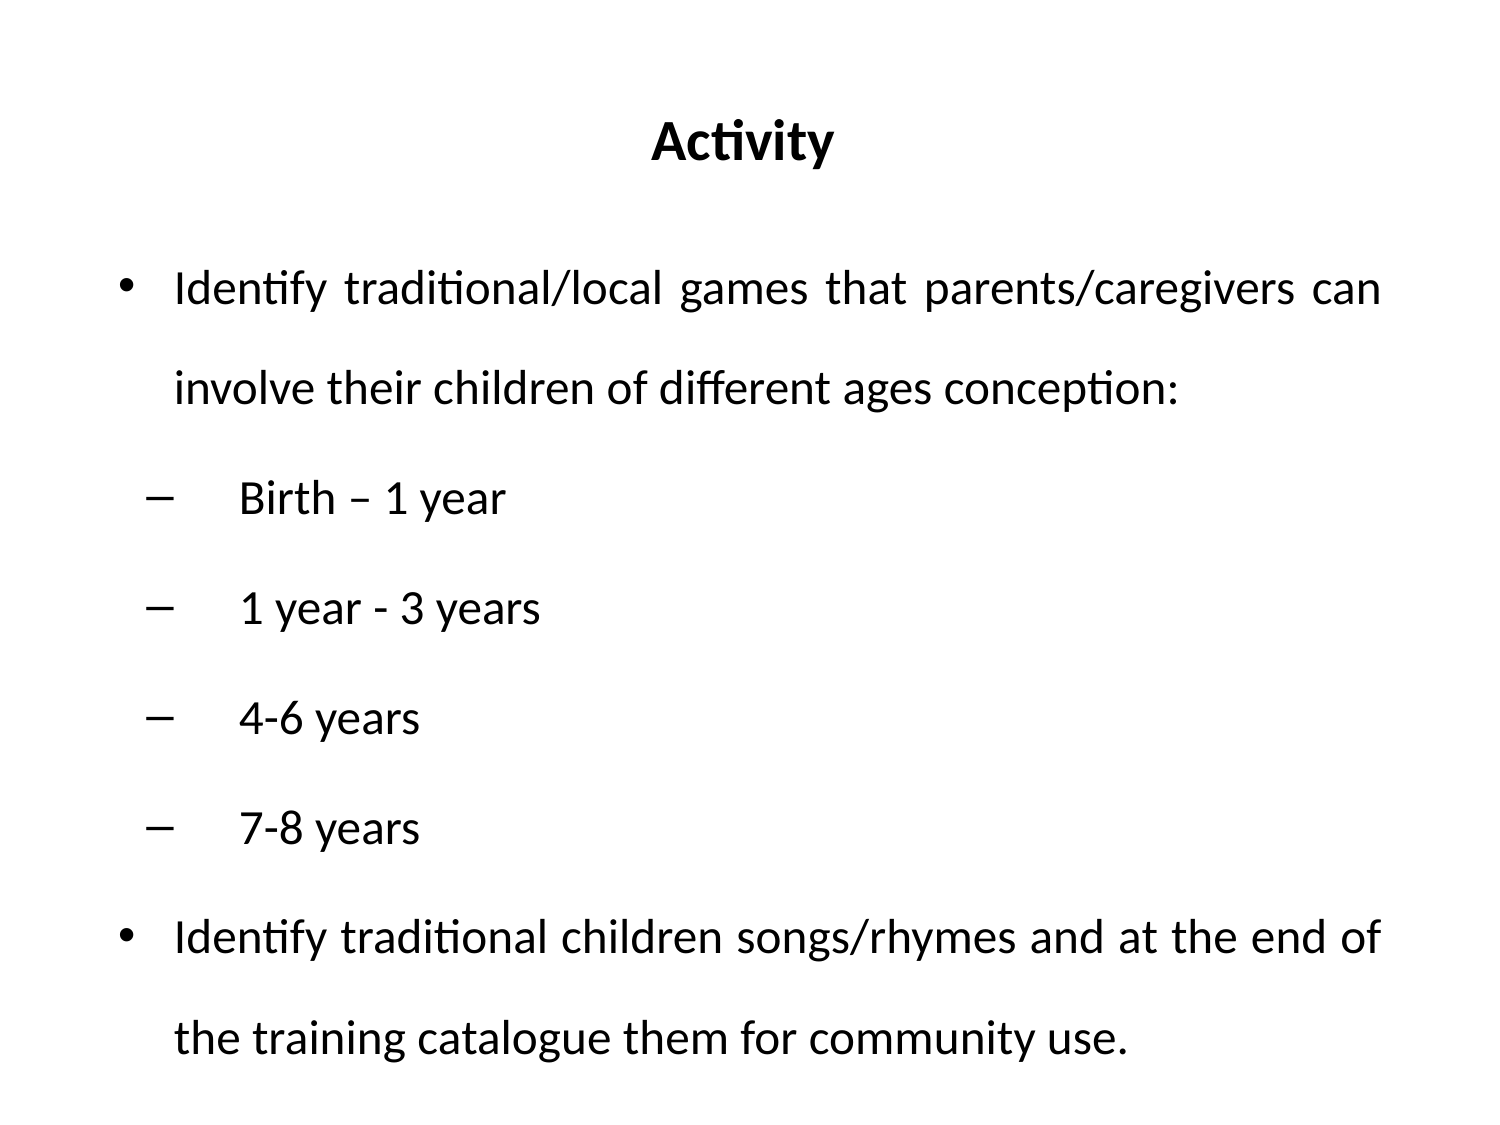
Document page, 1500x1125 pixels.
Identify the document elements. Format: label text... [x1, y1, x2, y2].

title Activity [75, 91, 1425, 184]
list Identify traditional/local games that parents/caregivers can involve their children of different ages conception: Birth – 1 year 1 year - 3 years 4-6 years 7-8 years Identify traditional children songs/rhymes and at the end of the training catalogue them for community use. [103, 137, 1397, 1080]
